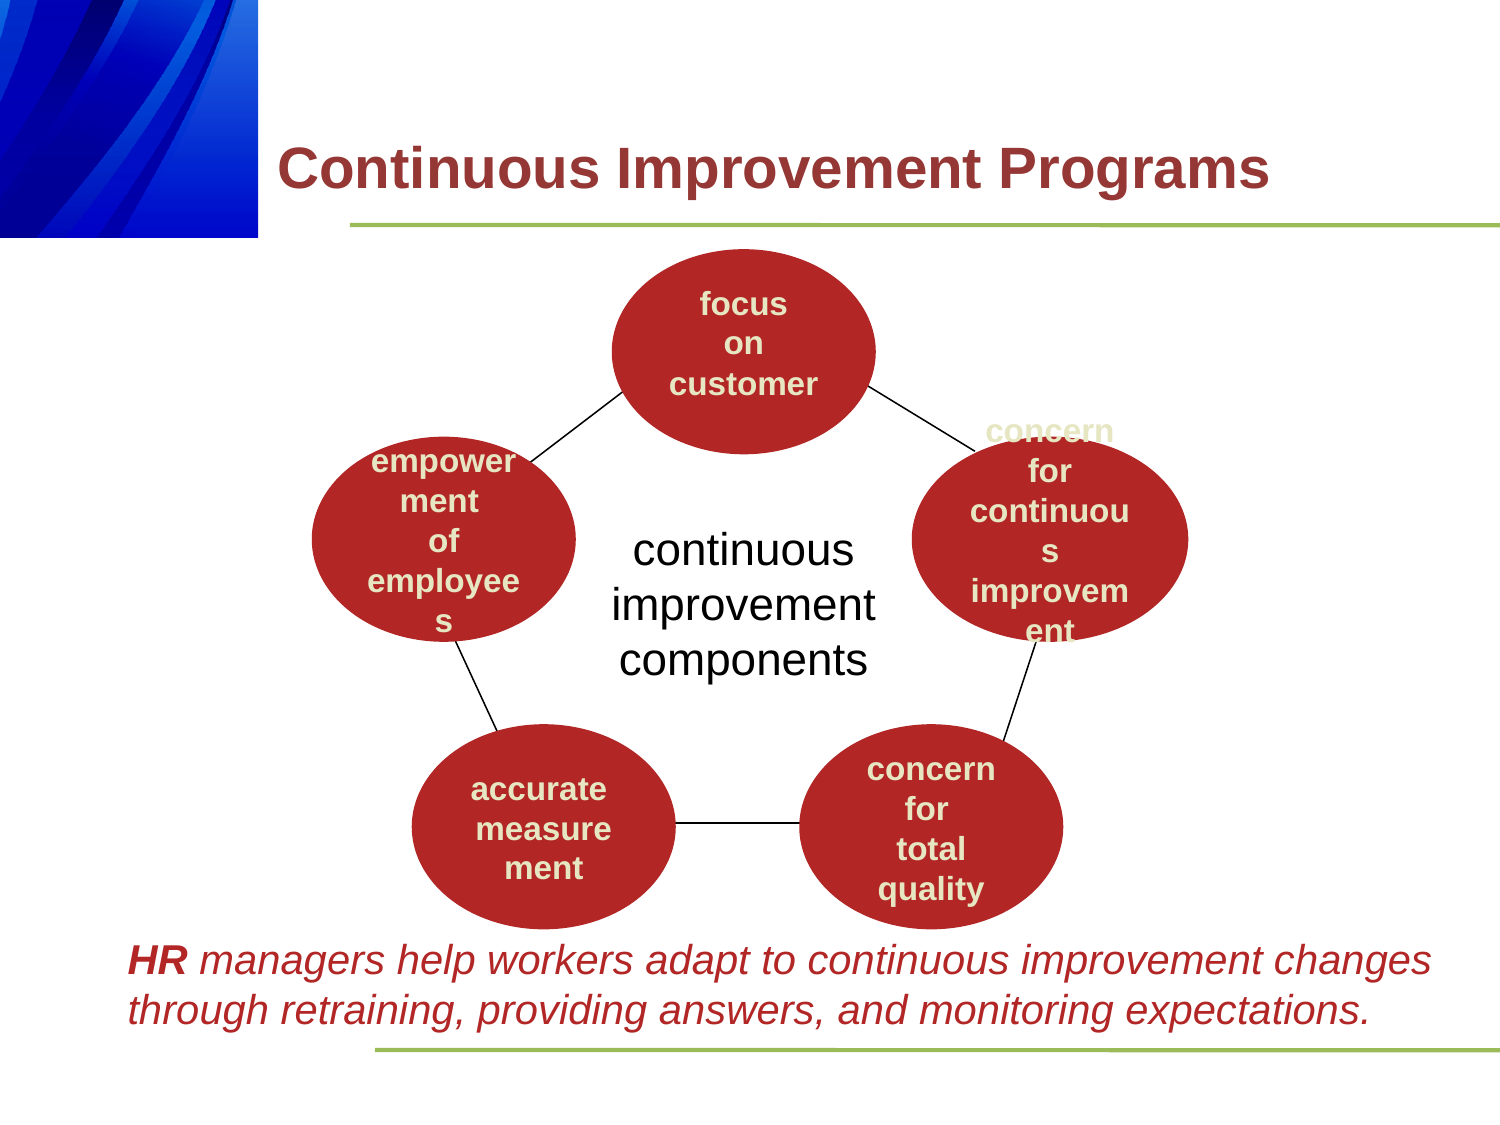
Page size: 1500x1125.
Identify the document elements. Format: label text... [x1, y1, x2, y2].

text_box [424, 574, 501, 738]
text_box Continuous Improvement Programs [262, 122, 1488, 208]
text_box HR managers help workers adapt to continuous improvement changes through retraining, providing answers, and monitoring expectations. [112, 924, 1450, 1041]
text_box empowerment of employees [312, 437, 576, 640]
text_box continuous improvement components [562, 512, 925, 693]
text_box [849, 374, 976, 452]
picture [0, 0, 259, 238]
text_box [999, 637, 1038, 752]
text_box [524, 389, 626, 467]
text_box accurate measurement [412, 724, 675, 929]
text_box concern for continuous improvement [912, 437, 1188, 642]
text_box focus on customer [612, 249, 876, 454]
text_box concern for total quality [800, 724, 1063, 929]
